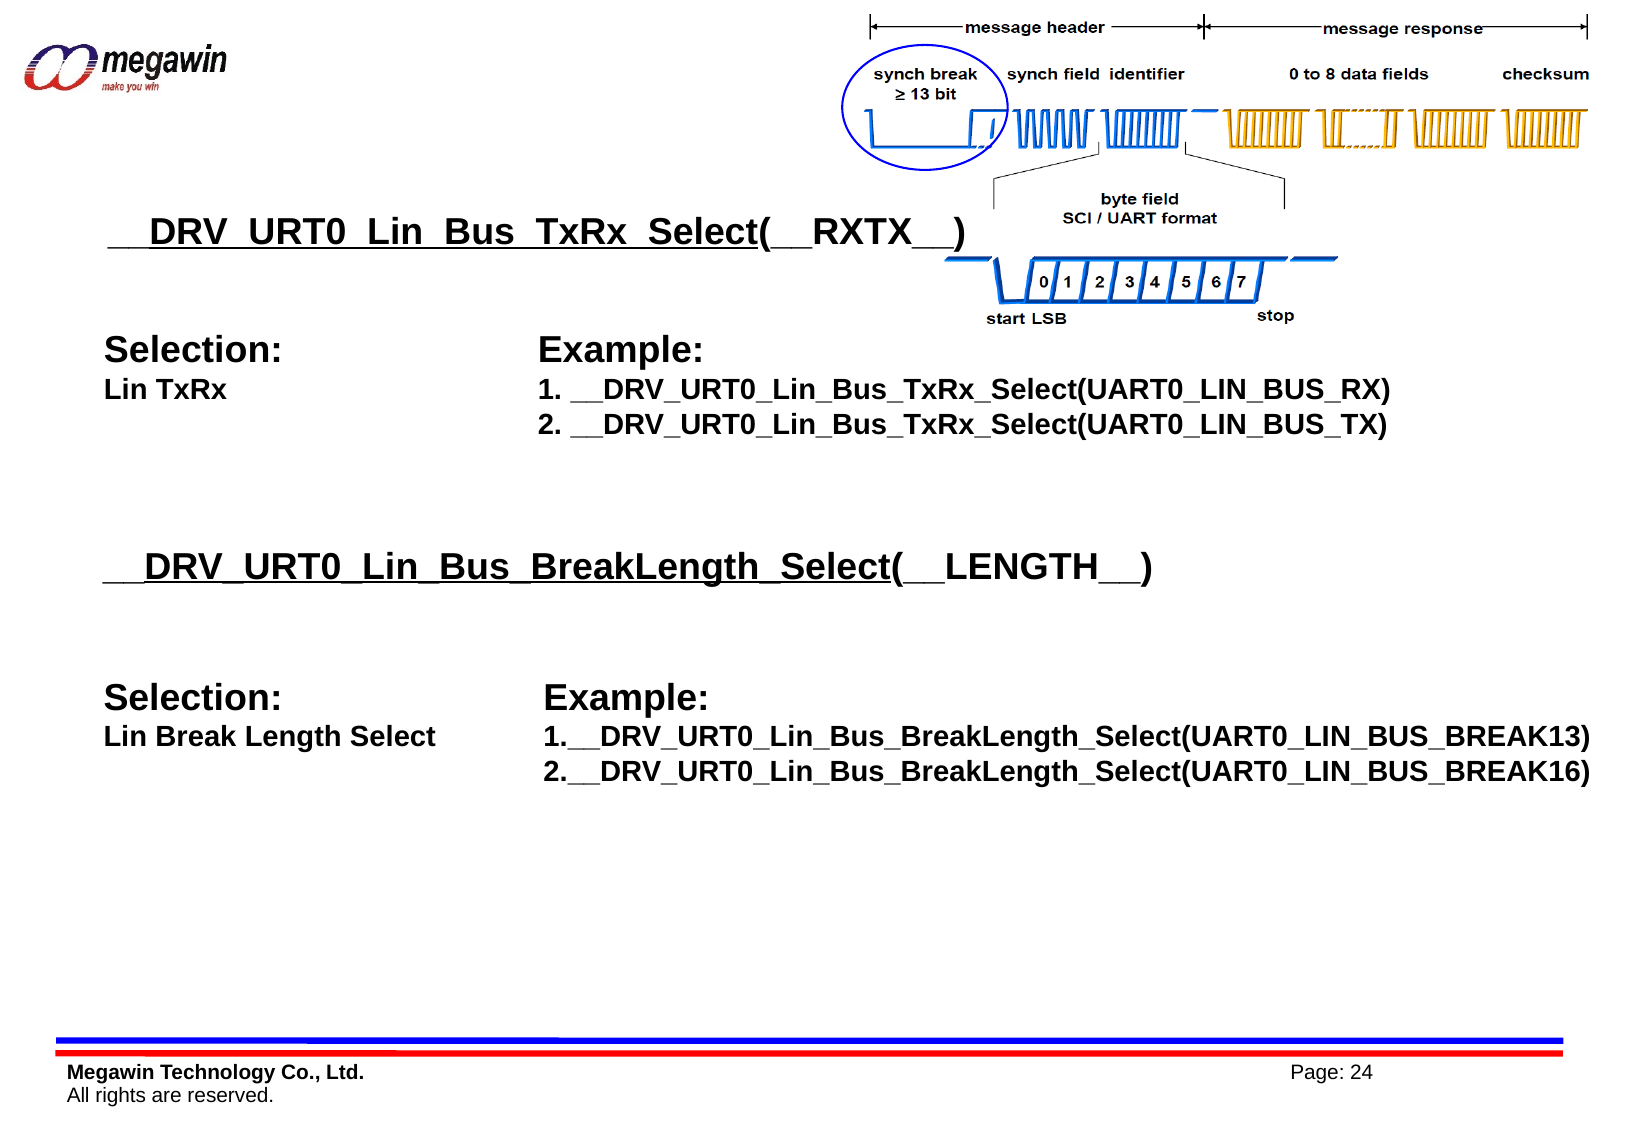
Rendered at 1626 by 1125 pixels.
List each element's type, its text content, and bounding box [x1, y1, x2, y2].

text_box Selection: Lin Break Length Select [88, 665, 452, 760]
picture [19, 37, 231, 97]
text_box [841, 77, 851, 138]
text_box Example: 1.__DRV_URT0_Lin_Bus_BreakLength_Select(UART0_LIN_BUS_BREAK13) 2.__DRV_URT0_Lin_Bus_BreakLength_Select(UART0_LIN_BUS_BREAK16) [528, 665, 1608, 795]
picture [851, 6, 1605, 333]
text_box Selection: Lin TxRx [89, 317, 299, 413]
text_box __DRV_URT0_Lin_Bus_BreakLength_Select(__LENGTH__) [88, 534, 1196, 595]
text_box Example: 1. __DRV_URT0_Lin_Bus_TxRx_Select(UART0_LIN_BUS_RX) 2. __DRV_URT0_Lin_Bus_TxRx_Select(UART0_LIN_BUS_TX) [523, 317, 1450, 448]
text_box __DRV_URT0_Lin_Bus_TxRx_Select(__RXTX__) [93, 199, 851, 260]
